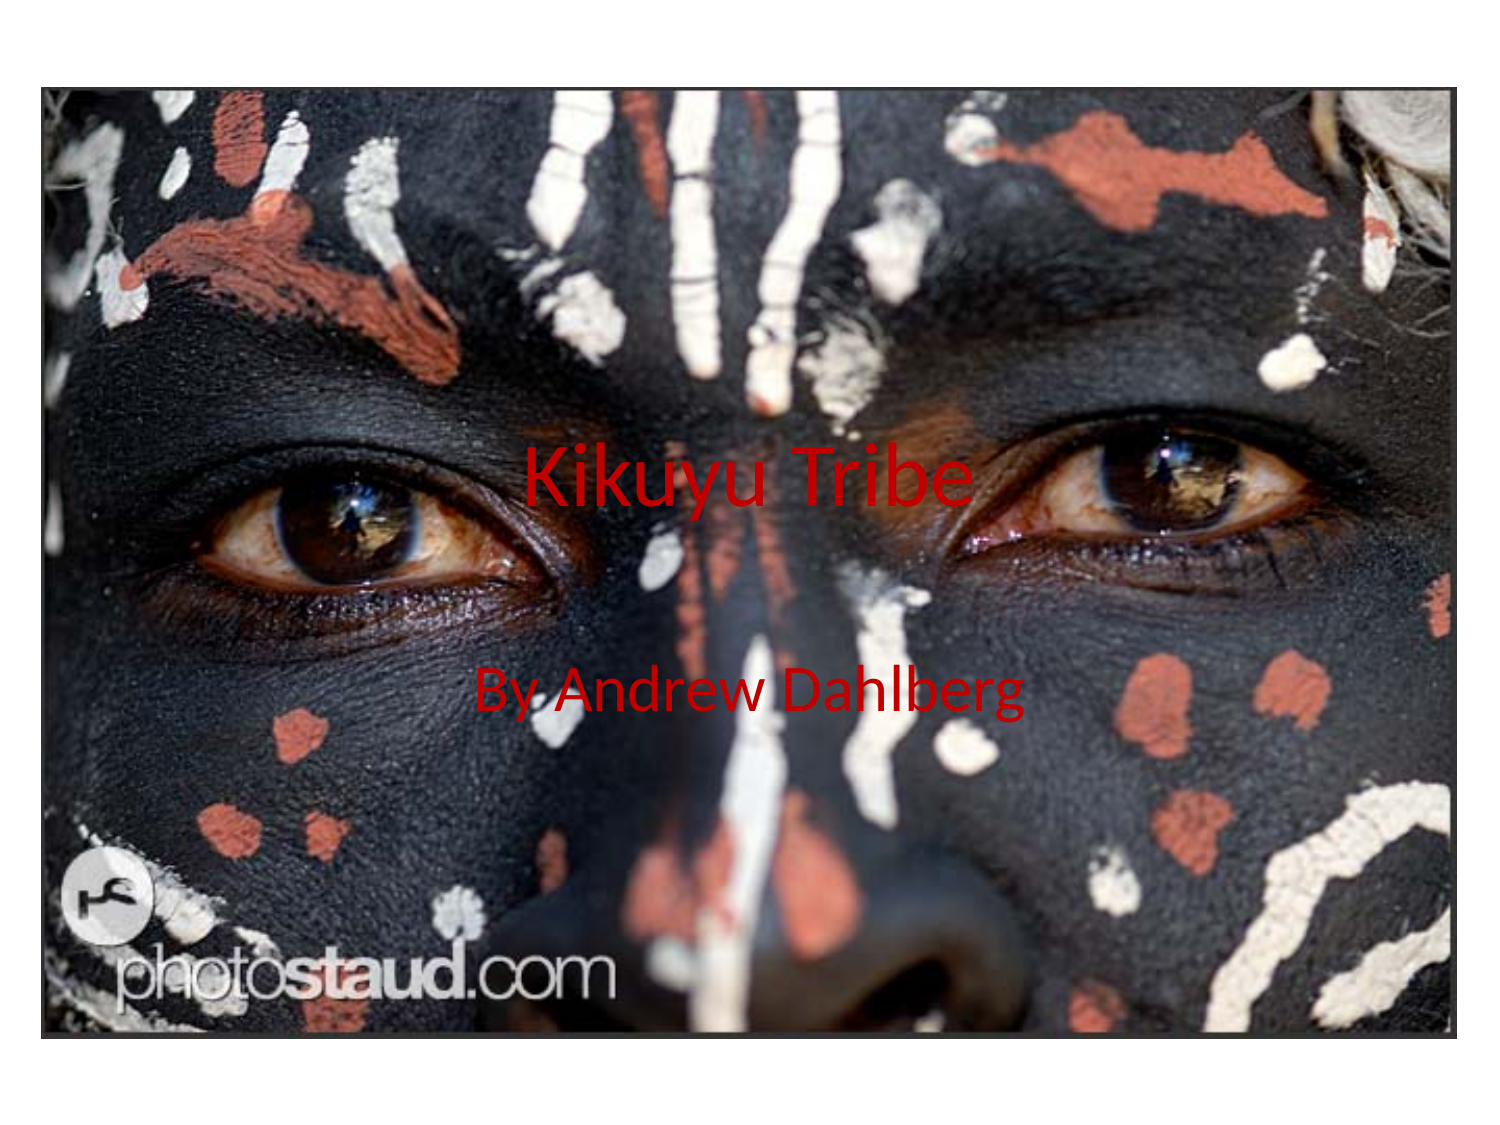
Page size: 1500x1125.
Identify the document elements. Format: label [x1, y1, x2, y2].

picture [41, 87, 1458, 1039]
